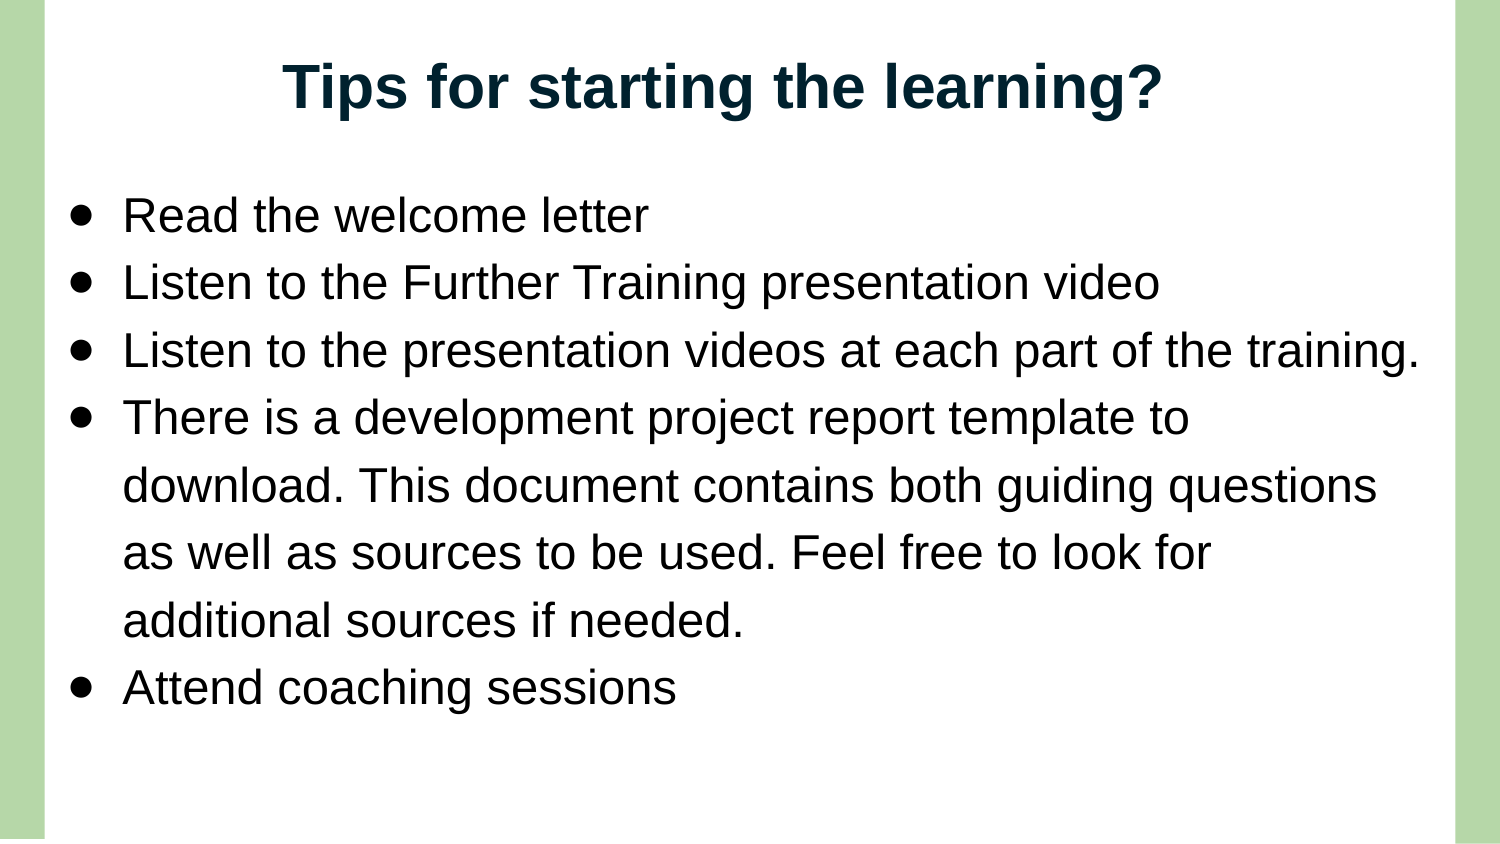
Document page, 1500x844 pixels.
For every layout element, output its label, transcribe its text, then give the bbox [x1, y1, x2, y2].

text_box [1455, 0, 1500, 844]
list Read the welcome letter Listen to the Further Training presentation video Listen to the presentation videos at each part of the training. There is a development project report template to download. This document contains both guiding questions as well as sources to be used. Feel free to look for additional sources if needed. Attend coaching sessions [45, 159, 1443, 797]
text_box [0, 0, 45, 839]
title Tips for starting the learning? [45, 30, 1455, 134]
